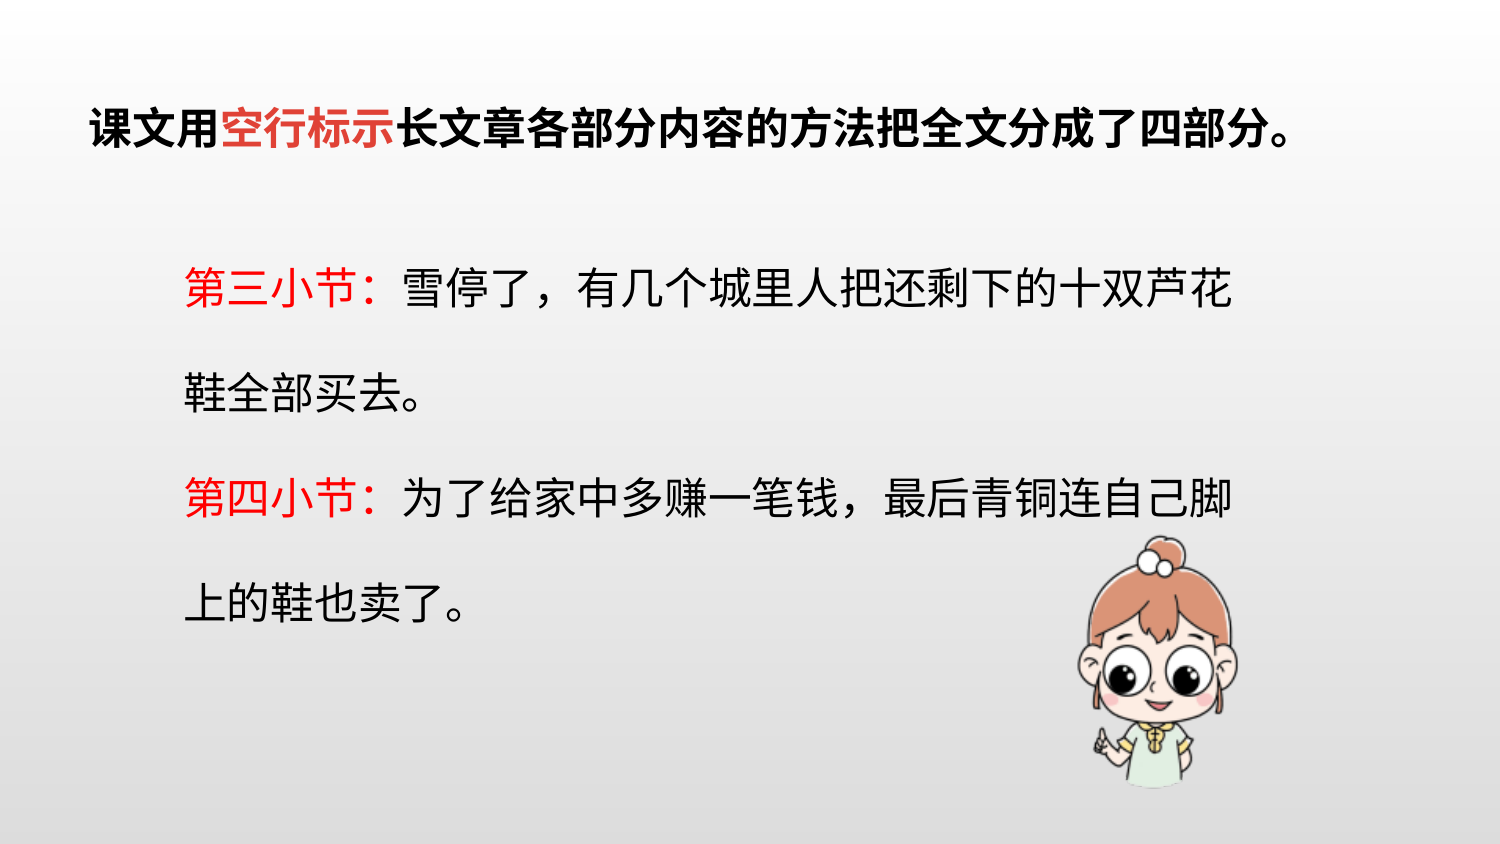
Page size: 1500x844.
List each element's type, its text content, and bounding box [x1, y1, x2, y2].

picture [1073, 530, 1241, 790]
text_box 课文用空行标示长文章各部分内容的方法把全文分成了四部分。 [77, 95, 1308, 159]
text_box 第三小节：雪停了，有几个城里人把还剩下的十双芦花鞋全部买去。 第四小节：为了给家中多赚一笔钱，最后青铜连自己脚上的鞋也卖了。 [171, 202, 1277, 634]
